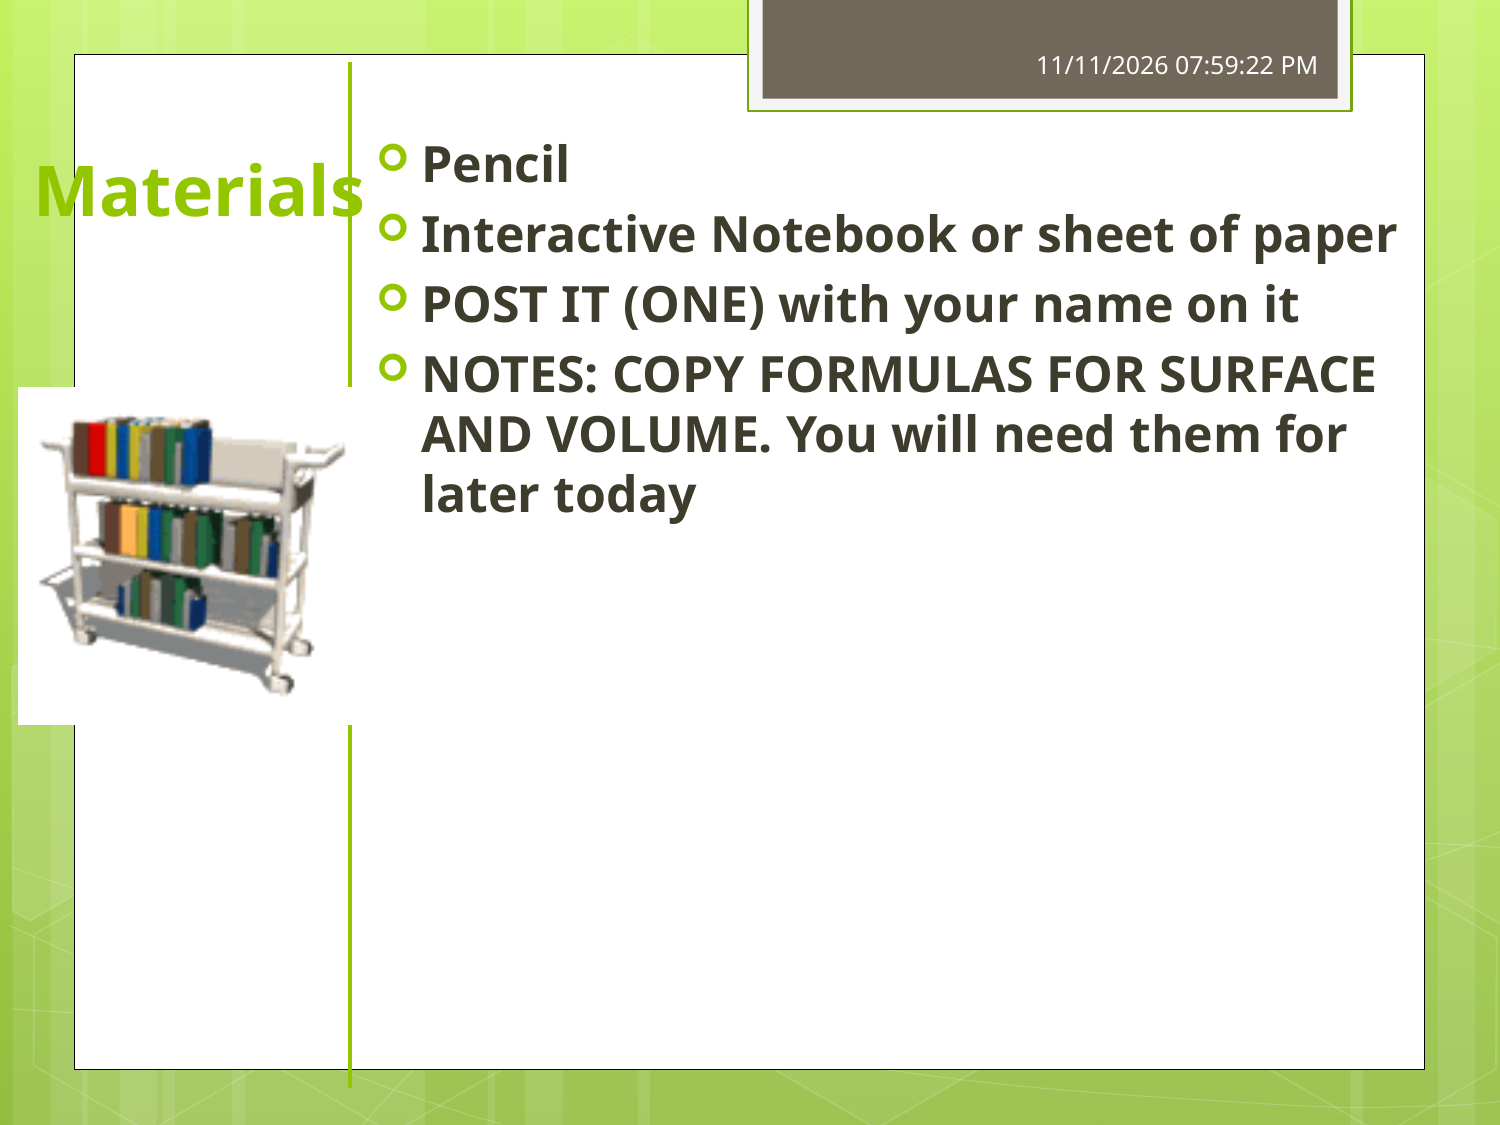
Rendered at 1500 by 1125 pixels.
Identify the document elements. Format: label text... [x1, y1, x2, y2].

list Pencil Interactive Notebook or sheet of paper POST IT (ONE) with your name on it NOTES: COPY FORMULAS FOR SURFACE AND VOLUME. You will need them for later today [354, 125, 1425, 1063]
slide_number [983, 36, 1334, 97]
picture [18, 387, 357, 726]
title Materials [18, 137, 345, 238]
